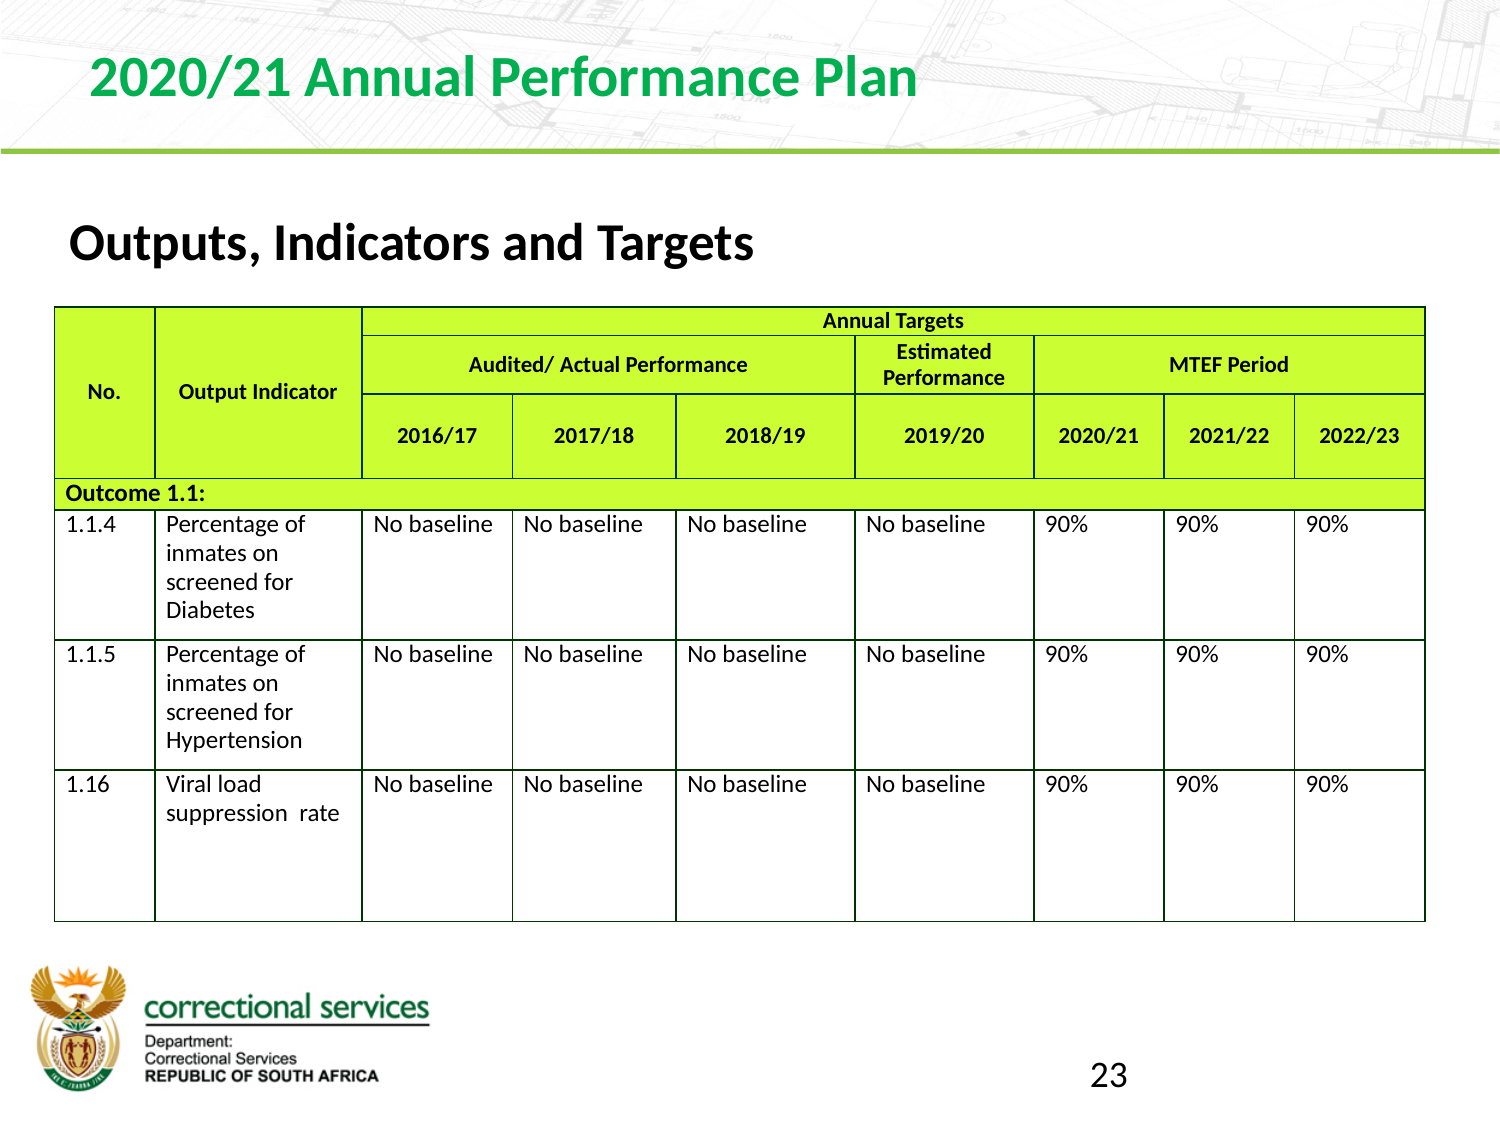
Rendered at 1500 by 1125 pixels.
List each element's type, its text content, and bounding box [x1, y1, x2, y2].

table_cell No baseline [856, 511, 1033, 639]
table_cell 2022/23 [1295, 395, 1424, 478]
table_cell 2020/21 [1035, 395, 1163, 478]
table_cell No baseline [363, 511, 512, 639]
table_cell No baseline [856, 771, 1033, 921]
text_box Outputs, Indicators and Targets [54, 200, 770, 279]
table_cell No baseline [513, 771, 675, 921]
table_cell 2017/18 [513, 395, 675, 478]
table_cell 90% [1295, 511, 1424, 639]
table_cell 90% [1165, 771, 1294, 921]
table_cell Audited/ Actual Performance [363, 336, 854, 393]
table_cell 2019/20 [856, 395, 1033, 478]
table_cell 90% [1295, 641, 1424, 769]
table_cell No baseline [856, 641, 1033, 769]
table_cell No baseline [363, 771, 512, 921]
table_cell 2016/17 [363, 395, 512, 478]
table_cell No baseline [677, 641, 854, 769]
table_cell No baseline [513, 511, 675, 639]
table_cell No baseline [677, 511, 854, 639]
table_cell Estimated Performance [856, 336, 1033, 393]
text_box 2020/21 Annual Performance Plan [74, 30, 1425, 116]
table_cell 1.1.4 [55, 511, 154, 639]
table_cell Viral load suppression rate [156, 771, 361, 921]
table_cell MTEF Period [1035, 336, 1424, 393]
table_cell Percentage of inmates on screened for Diabetes [156, 511, 361, 639]
picture [0, 0, 1500, 154]
table_cell No baseline [677, 771, 854, 921]
table_header Output Indicator [156, 308, 361, 478]
table_cell 1.16 [55, 771, 154, 921]
slide_number 23 [1074, 1042, 1425, 1103]
table_cell 90% [1035, 771, 1163, 921]
table_cell Percentage of inmates on screened for Hypertension [156, 641, 361, 769]
table_cell No baseline [513, 641, 675, 769]
table_cell 90% [1035, 641, 1163, 769]
table_cell 1.1.5 [55, 641, 154, 769]
table_header Annual Targets [363, 308, 1424, 335]
table_cell 2018/19 [677, 395, 854, 478]
table_cell 2021/22 [1165, 395, 1294, 478]
table_cell 90% [1035, 511, 1163, 639]
table_cell Outcome 1.1: [55, 479, 1424, 509]
table_cell 90% [1165, 511, 1294, 639]
picture [0, 936, 481, 1125]
table_header No. [55, 308, 154, 478]
table_cell 90% [1165, 641, 1294, 769]
table_cell No baseline [363, 641, 512, 769]
table_cell 90% [1295, 771, 1424, 921]
